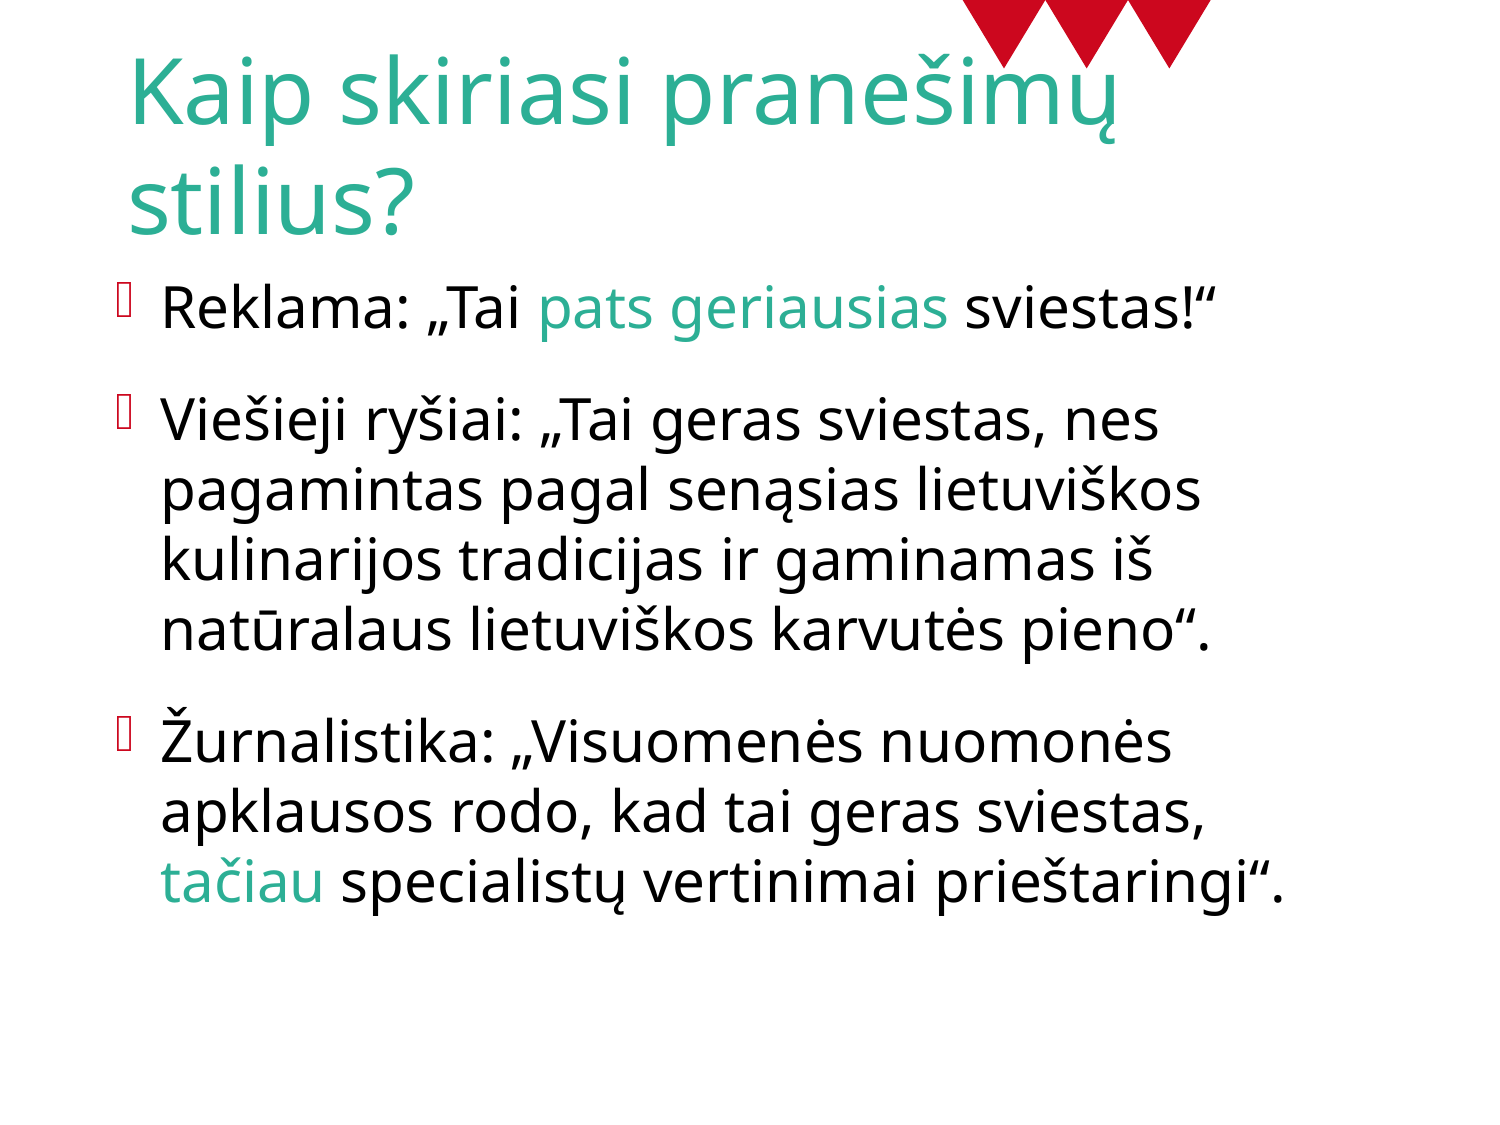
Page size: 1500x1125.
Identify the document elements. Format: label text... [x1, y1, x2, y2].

title Kaip skiriasi pranešimų stilius? [112, 66, 1388, 220]
list Reklama: „Tai pats geriausias sviestas!“ Viešieji ryšiai: „Tai geras sviestas, nes pagamintas pagal senąsias lietuviškos kulinarijos tradicijas ir gaminamas iš natūralaus lietuviškos karvutės pieno“. Žurnalistika: „Visuomenės nuomonės apklausos rodo, kad tai geras sviestas, tačiau specialistų vertinimai prieštaringi“. [100, 262, 1400, 1012]
